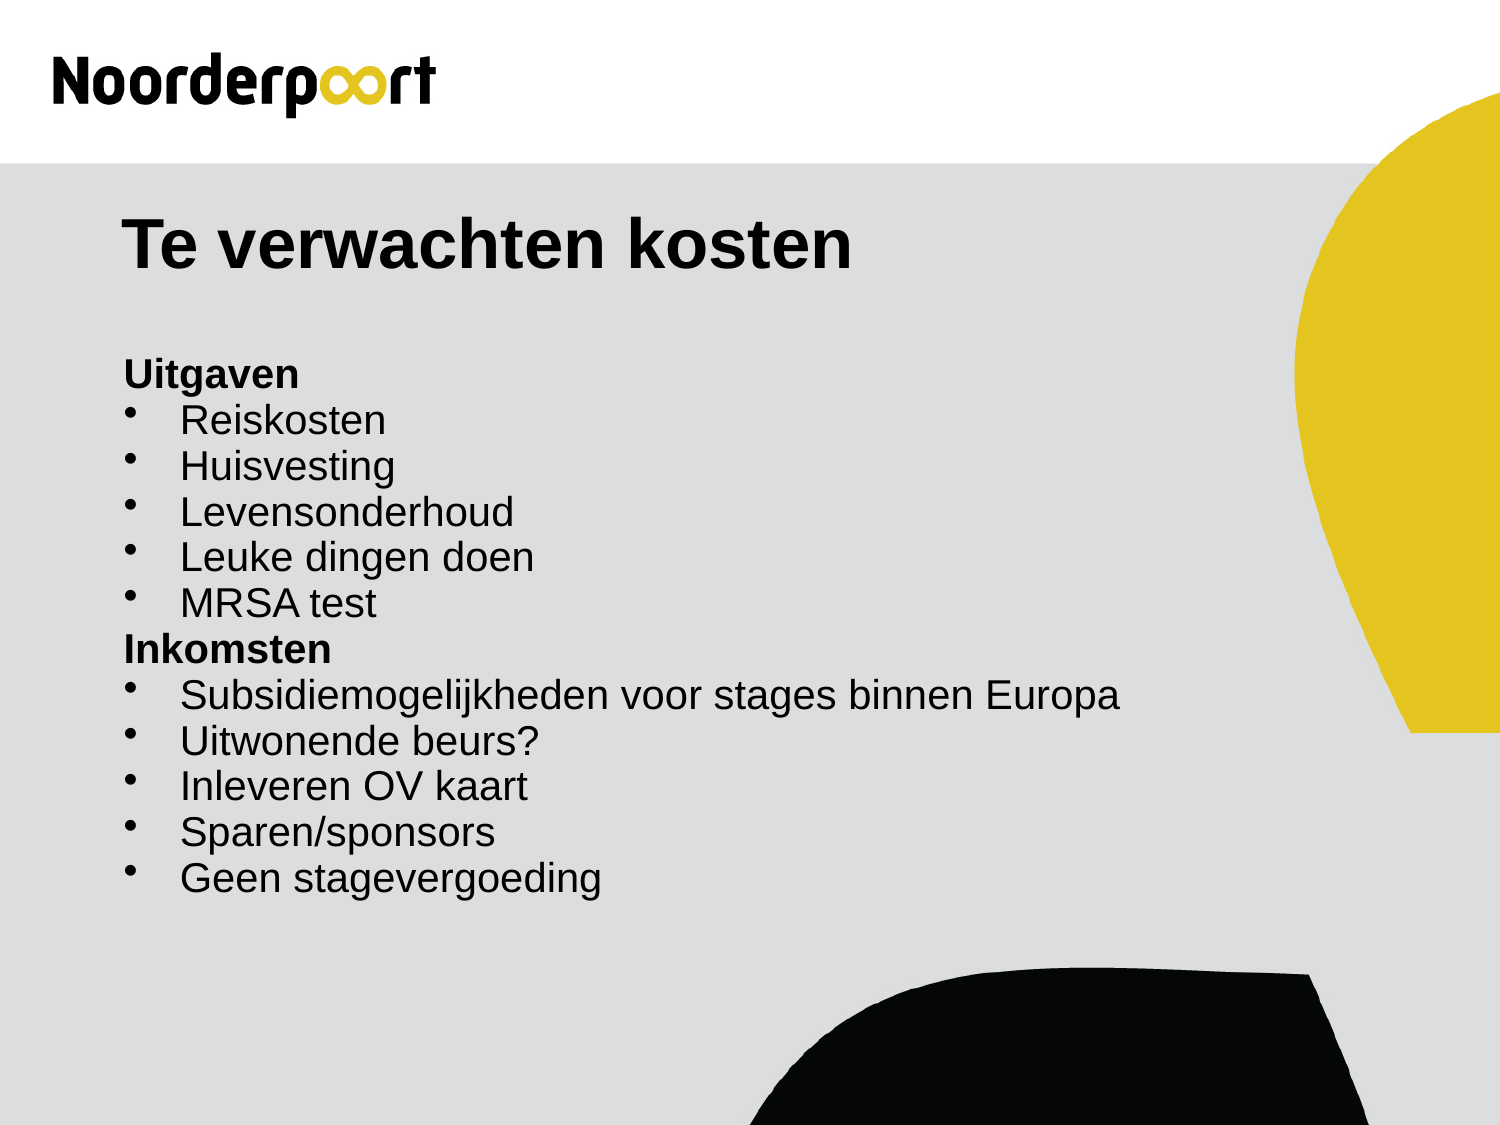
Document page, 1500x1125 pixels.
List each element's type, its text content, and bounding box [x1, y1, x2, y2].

picture [0, 0, 1500, 1125]
list Uitgaven Reiskosten Huisvesting Levensonderhoud Leuke dingen doen MRSA test Inkomsten Subsidiemogelijkheden voor stages binnen Europa Uitwonende beurs? Inleveren OV kaart Sparen/sponsors Geen stagevergoeding [108, 343, 1292, 927]
title Te verwachten kosten [106, 187, 1290, 294]
